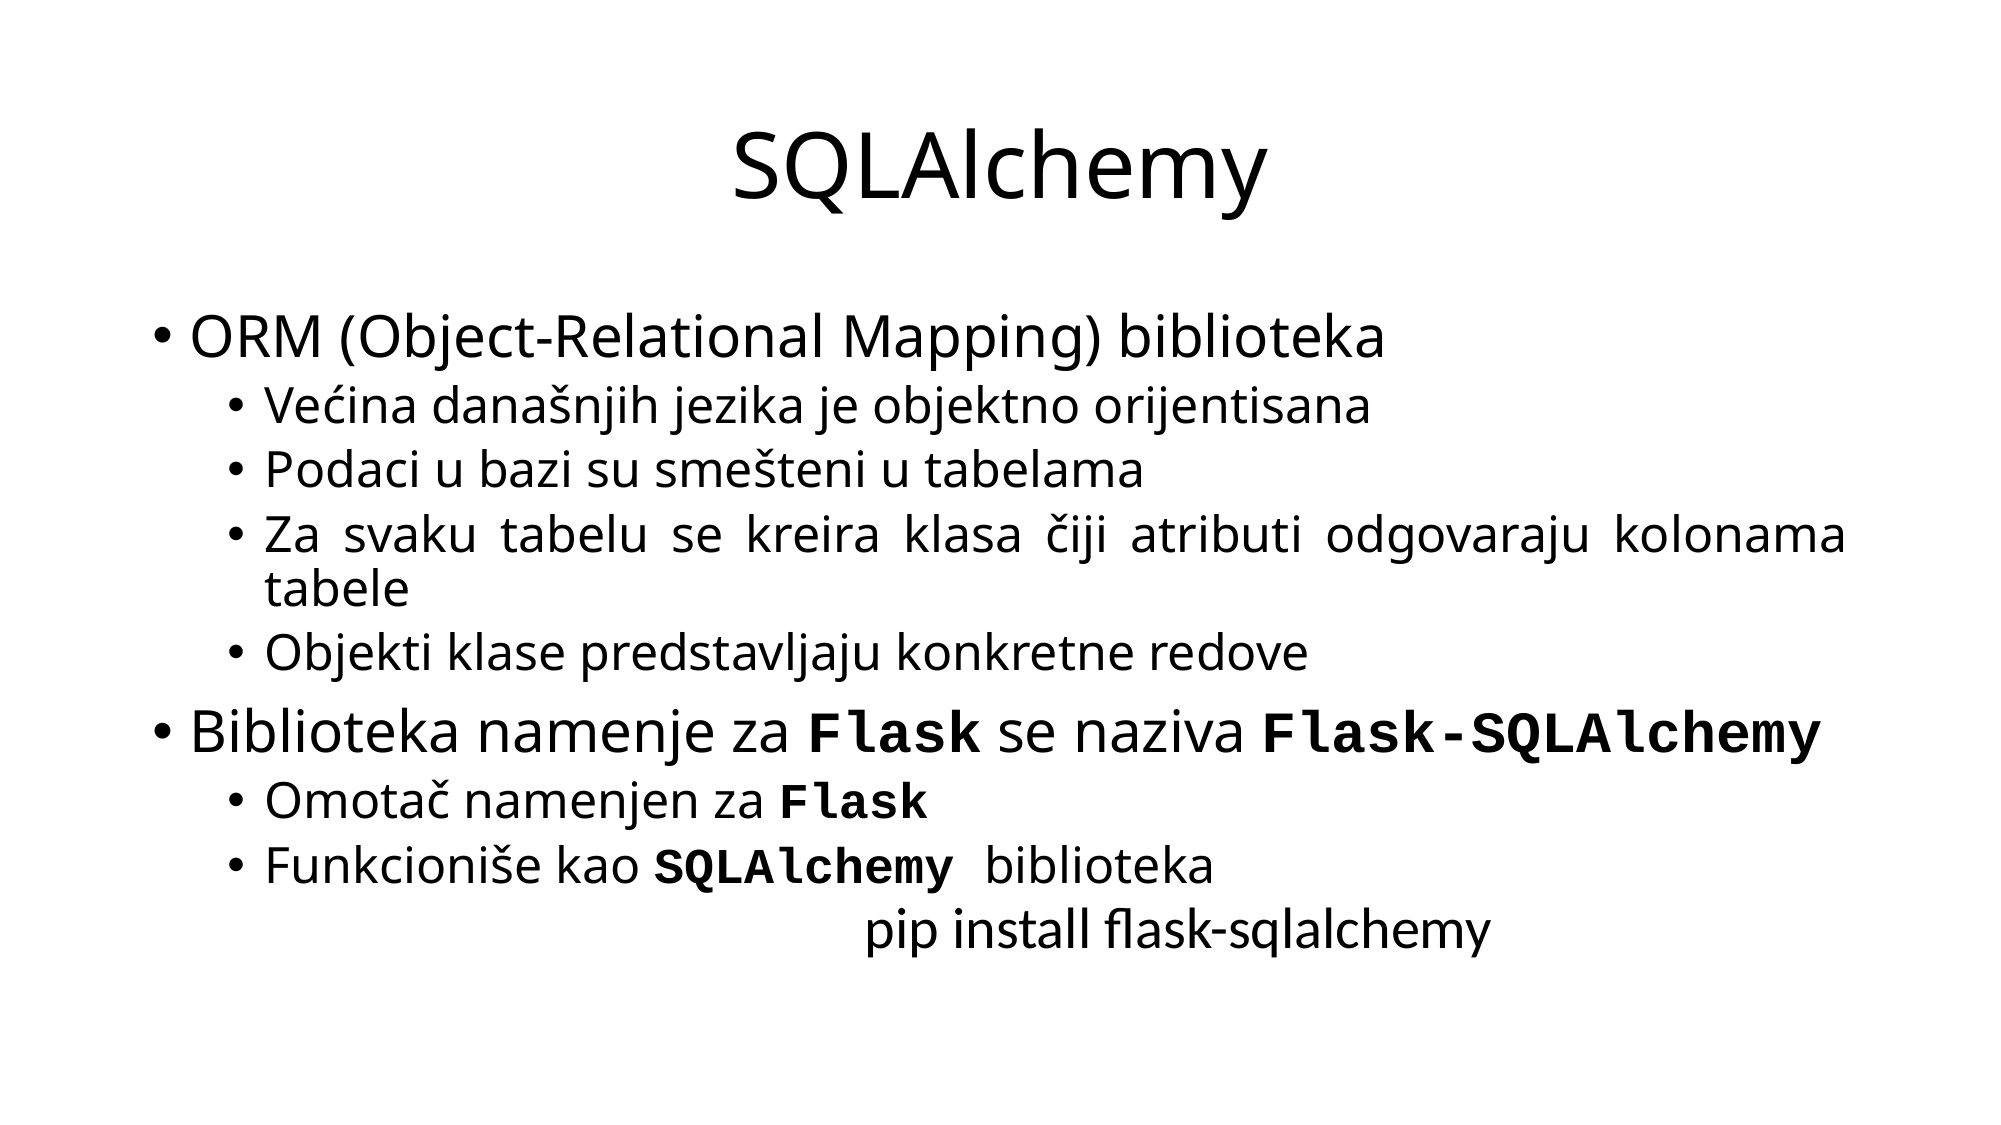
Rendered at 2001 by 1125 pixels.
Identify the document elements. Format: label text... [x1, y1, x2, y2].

list ORM (Object-Relational Mapping) biblioteka Većina današnjih jezika je objektno orijentisana Podaci u bazi su smešteni u tabelama Za svaku tabelu se kreira klasa čiji atributi odgovaraju kolonama tabele Objekti klase predstavljaju konkretne redove Biblioteka namenje za Flask se naziva Flask-SQLAlchemy Omotač namenjen za Flask Funkcioniše kao SQLAlchemy biblioteka [137, 299, 1863, 1014]
title SQLAlchemy [137, 59, 1863, 278]
text_box pip install flask-sqlalchemy [849, 883, 1863, 968]
